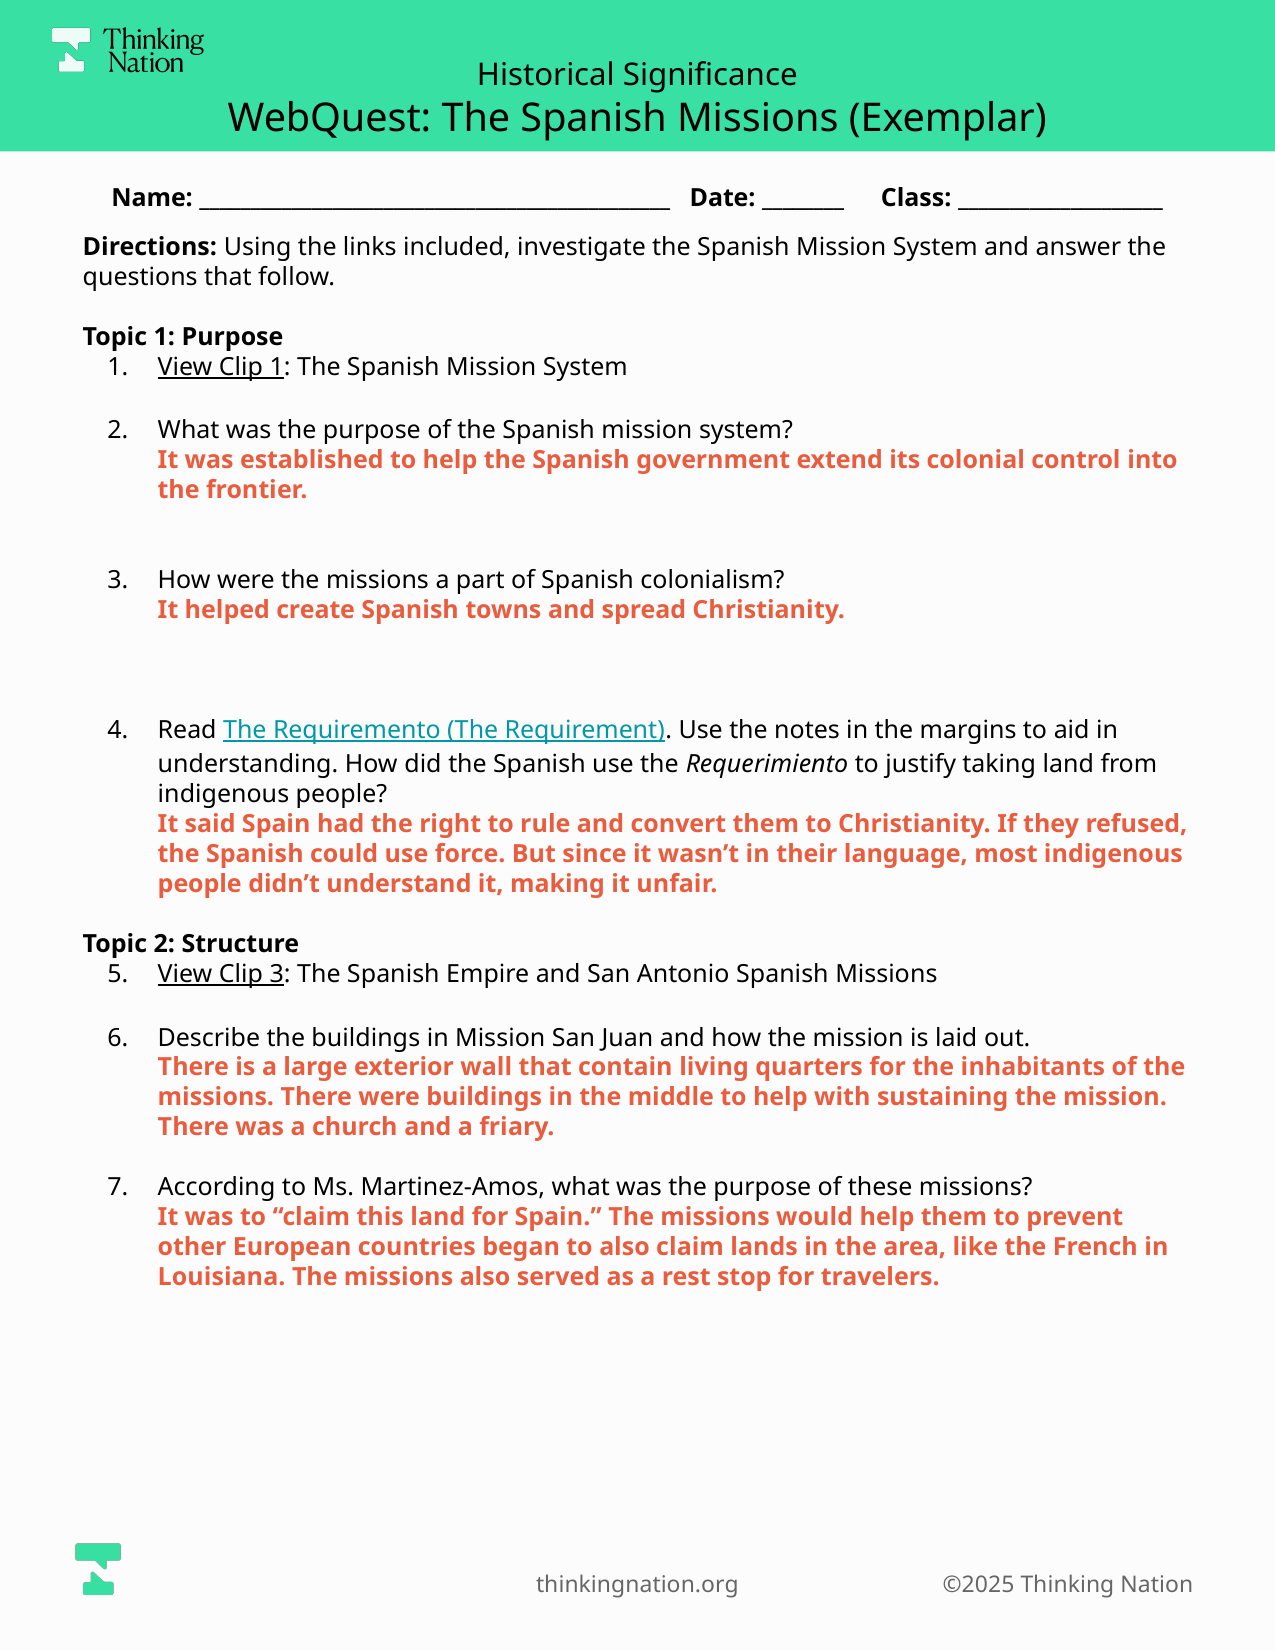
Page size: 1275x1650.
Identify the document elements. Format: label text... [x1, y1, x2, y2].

text_box Name: ______________________________________________ Date: ________ Class: ____________________ [35, 166, 1239, 227]
text_box thinkingnation.org [486, 1553, 789, 1605]
text_box Historical Significance WebQuest: The Spanish Missions (Exemplar) [0, 0, 1275, 152]
text_box Directions: Using the links included, investigate the Spanish Mission System and answer the questions that follow. Topic 1: Purpose View Clip 1: The Spanish Mission System What was the purpose of the Spanish mission system? It was established to help the Spanish government extend its colonial control into the frontier. How were the missions a part of Spanish colonialism? It helped create Spanish towns and spread Christianity. Read The Requiremento (The Requirement). Use the notes in the margins to aid in understanding. How did the Spanish use the Requerimiento to justify taking land from indigenous people? It said Spain had the right to rule and convert them to Christianity. If they refused, the Spanish could use force. But since it wasn’t in their language, most indigenous people didn’t understand it, making it unfair. Topic 2: Structure View Clip 3: The Spanish Empire and San Antonio Spanish Missions Describe the buildings in Mission San Juan and how the mission is laid out. There is a large exterior wall that contain living quarters for the inhabitants of the missions. There were buildings in the middle to help with sustaining the mission. There was a church and a friary. According to Ms. Martinez-Amos, what was the purpose of these missions? It was to “claim this land for Spain.” The missions would help them to prevent other European countries began to also claim lands in the area, like the French in Louisiana. The missions also served as a rest stop for travelers. [67, 227, 1208, 1366]
picture [35, 13, 210, 87]
text_box ©2025 Thinking Nation [907, 1553, 1210, 1605]
picture [62, 1533, 134, 1605]
